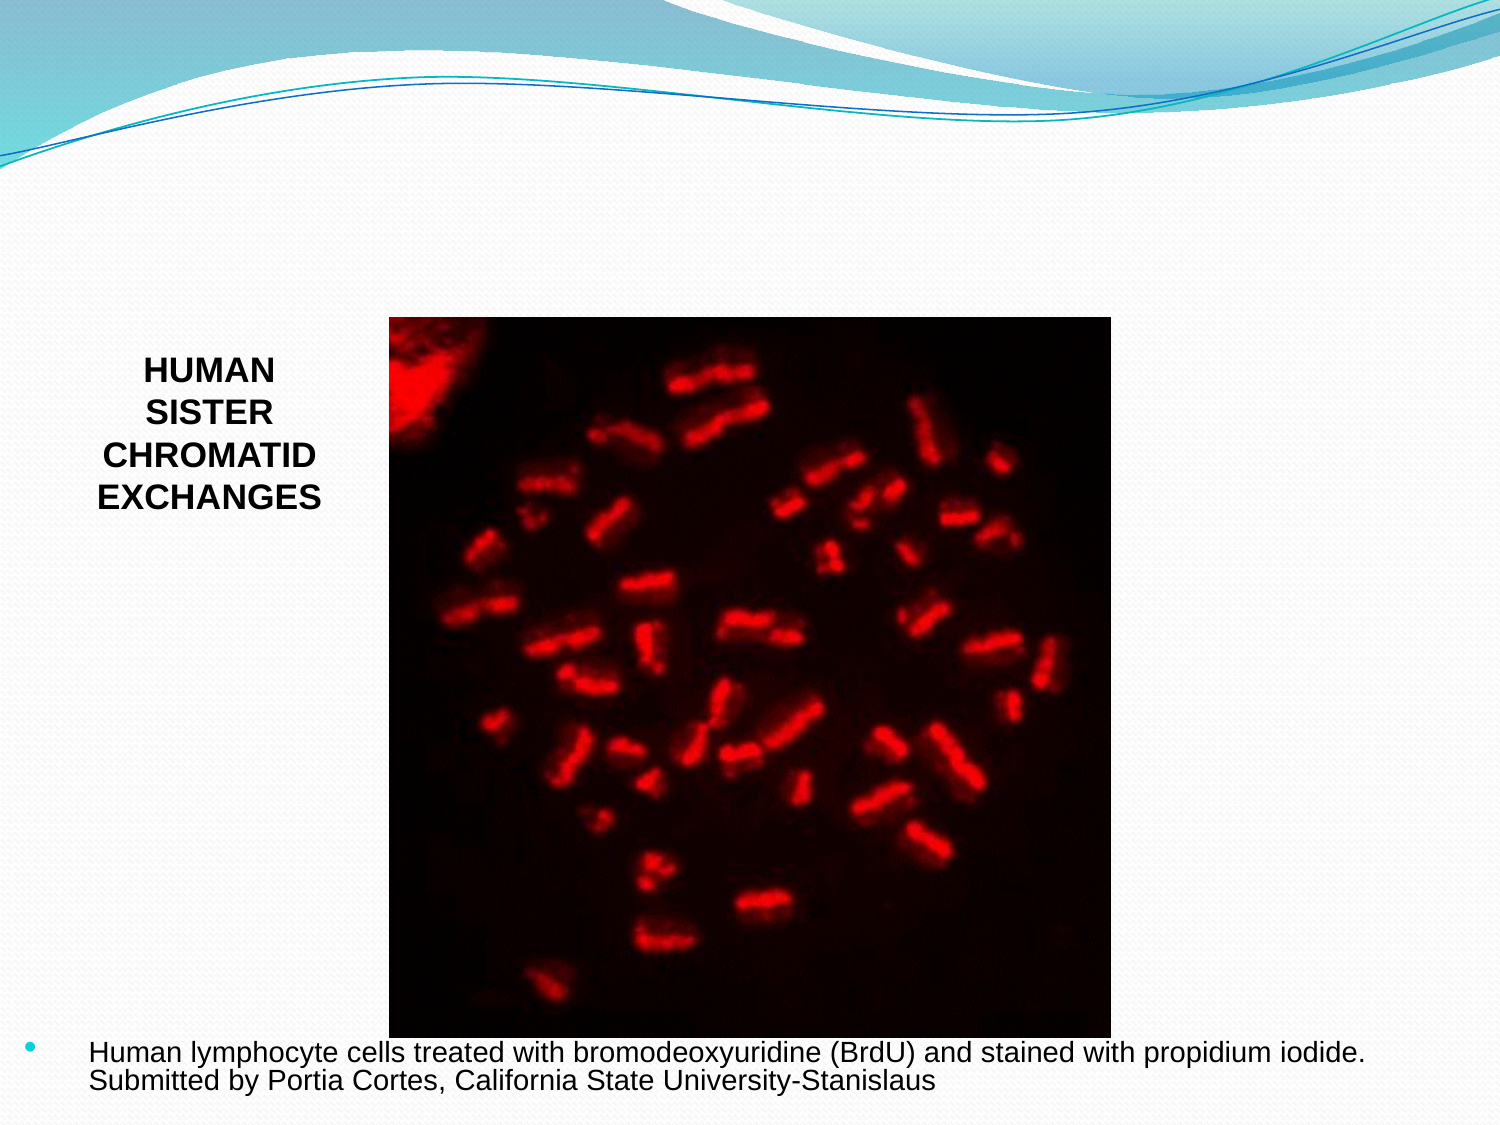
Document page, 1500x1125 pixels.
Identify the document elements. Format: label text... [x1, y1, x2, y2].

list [389, 317, 1111, 1038]
text_box Human lymphocyte cells treated with bromodeoxyuridine (BrdU) and stained with propidium iodide. Submitted by Portia Cortes, California State University-Stanislaus [0, 1032, 1500, 1112]
text_box HUMAN SISTER CHROMATID EXCHANGES [0, 312, 340, 551]
